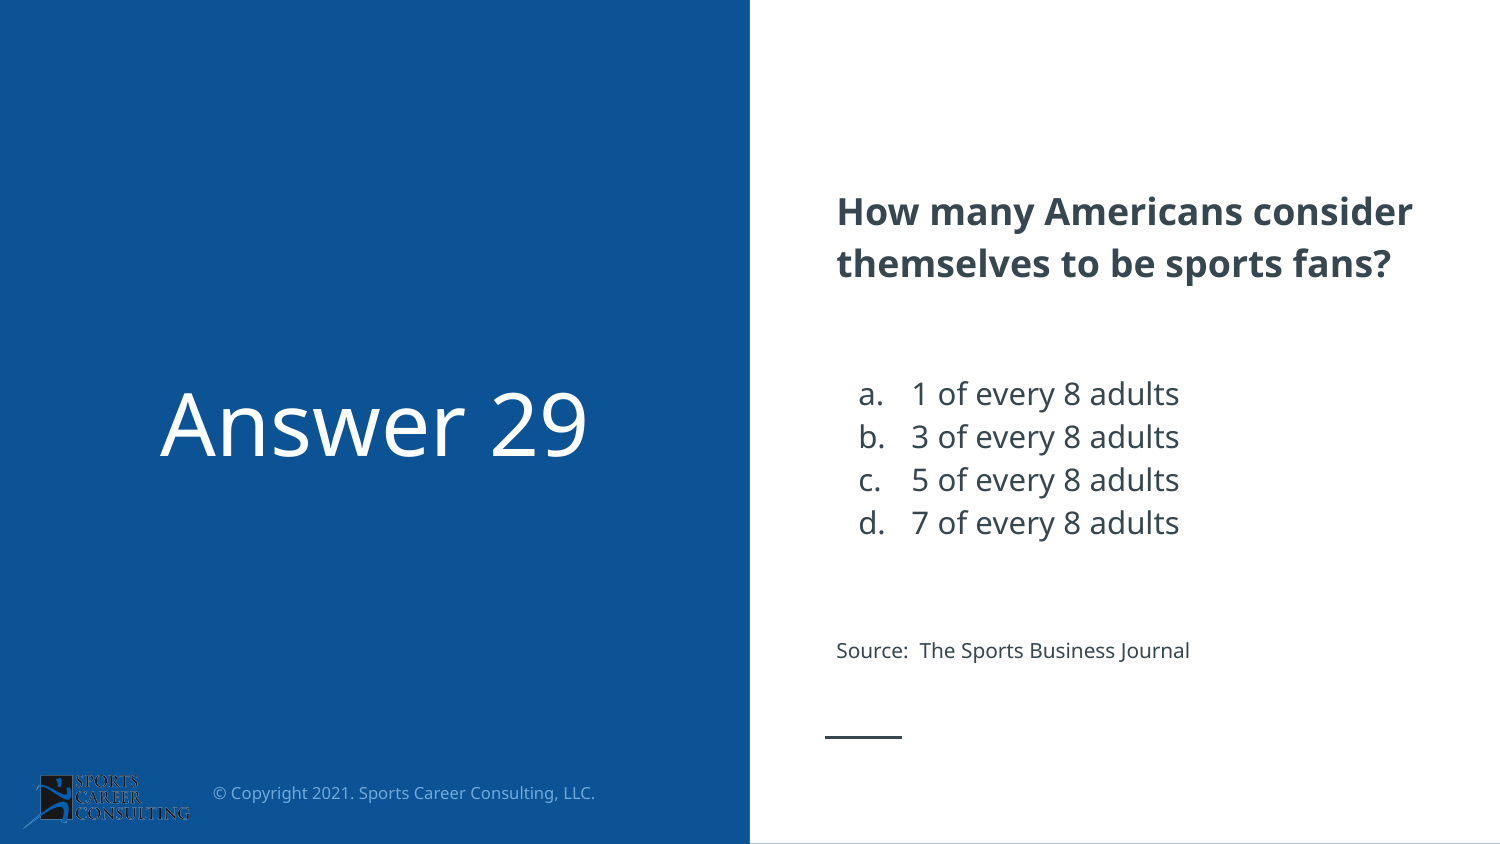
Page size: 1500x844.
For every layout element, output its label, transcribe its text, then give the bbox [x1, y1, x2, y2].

text_box © Copyright 2021. Sports Career Consulting, LLC. [197, 767, 750, 838]
list How many Americans consider themselves to be sports fans? 1 of every 8 adults 3 of every 8 adults 5 of every 8 adults 7 of every 8 adults Source: The Sports Business Journal [821, 118, 1486, 725]
title Answer 29 [43, 298, 708, 546]
picture [22, 774, 190, 829]
